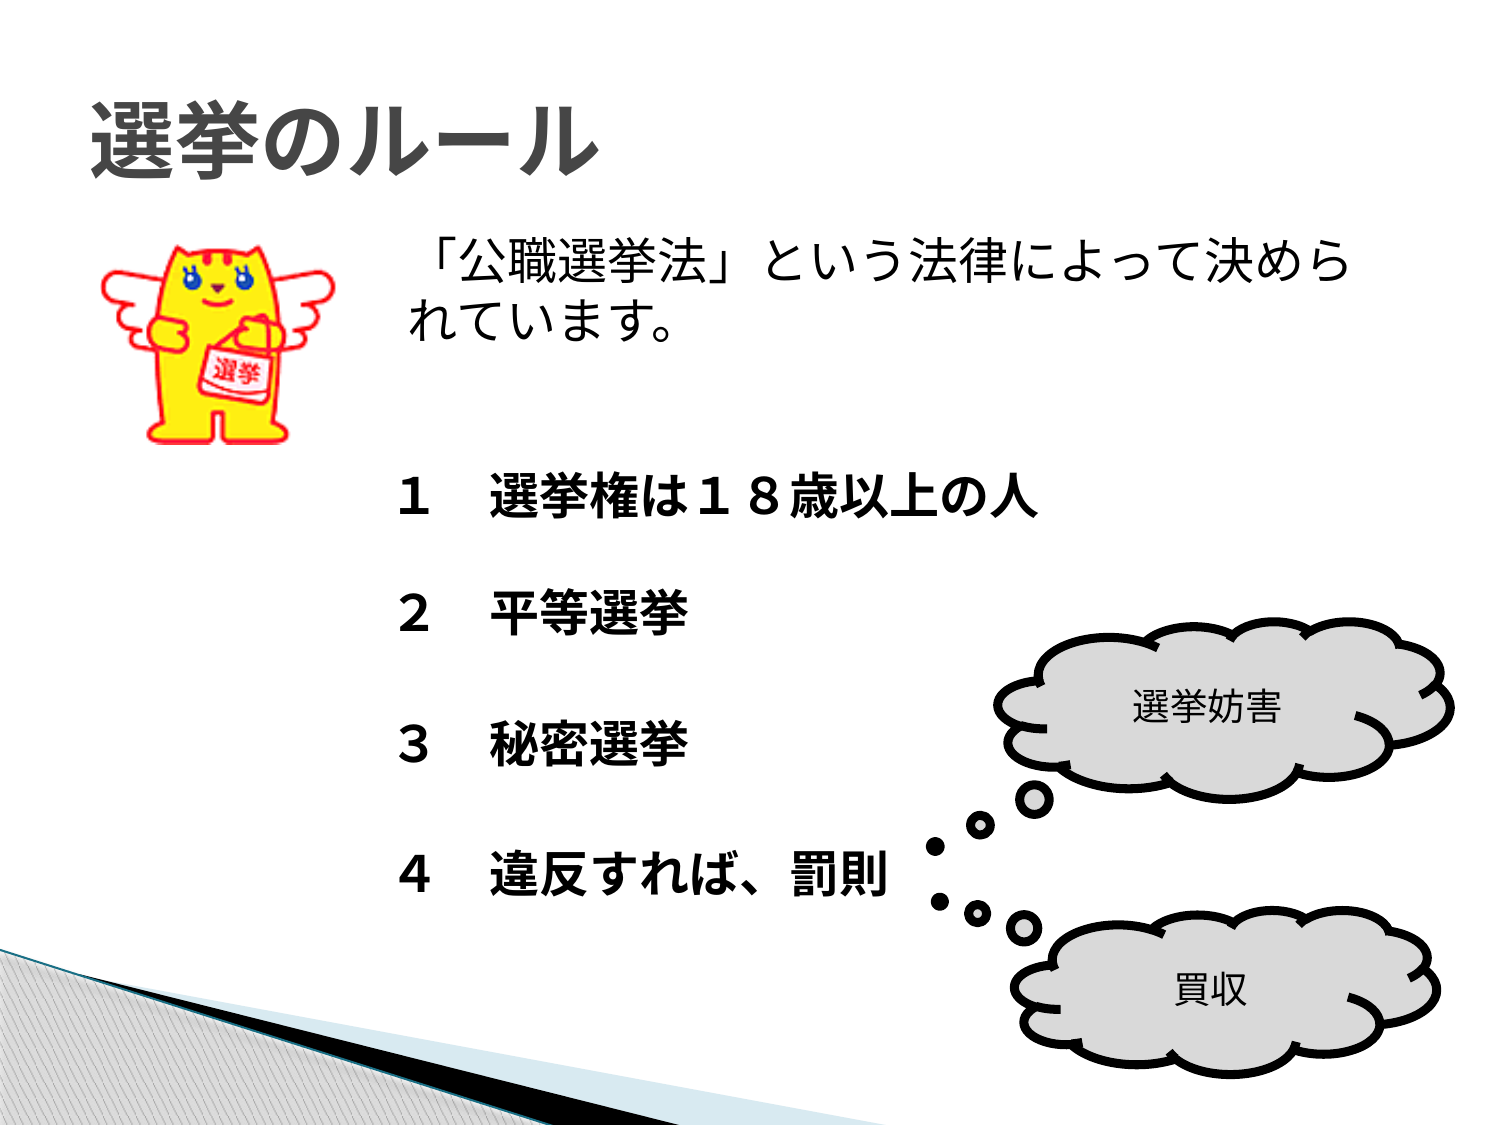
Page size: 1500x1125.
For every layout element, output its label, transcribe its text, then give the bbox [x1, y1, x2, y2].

title 選挙のルール [75, 45, 1425, 233]
picture [100, 243, 340, 445]
text_box 選挙妨害 [925, 837, 945, 856]
text_box ３ 秘密選挙 [375, 704, 1190, 799]
text_box 買収 [930, 892, 949, 911]
text_box ３ 秘密選挙 [1268, 762, 1388, 799]
text_box 選挙妨害 [1015, 780, 1054, 819]
text_box 選挙妨害 [966, 810, 995, 840]
text_box ４ 違反すれば、罰則 [375, 834, 1388, 929]
text_box １ 選挙権は１８歳以上の人 [375, 457, 1388, 539]
text_box 買収 [1005, 910, 1043, 947]
text_box ２ 平等選挙 [375, 574, 1388, 668]
text_box 買収 [1009, 905, 1442, 1080]
text_box 選挙妨害 [993, 617, 1455, 804]
text_box 「公職選挙法」という法律によって決められています。 [375, 222, 1388, 362]
text_box 買収 [964, 900, 992, 928]
